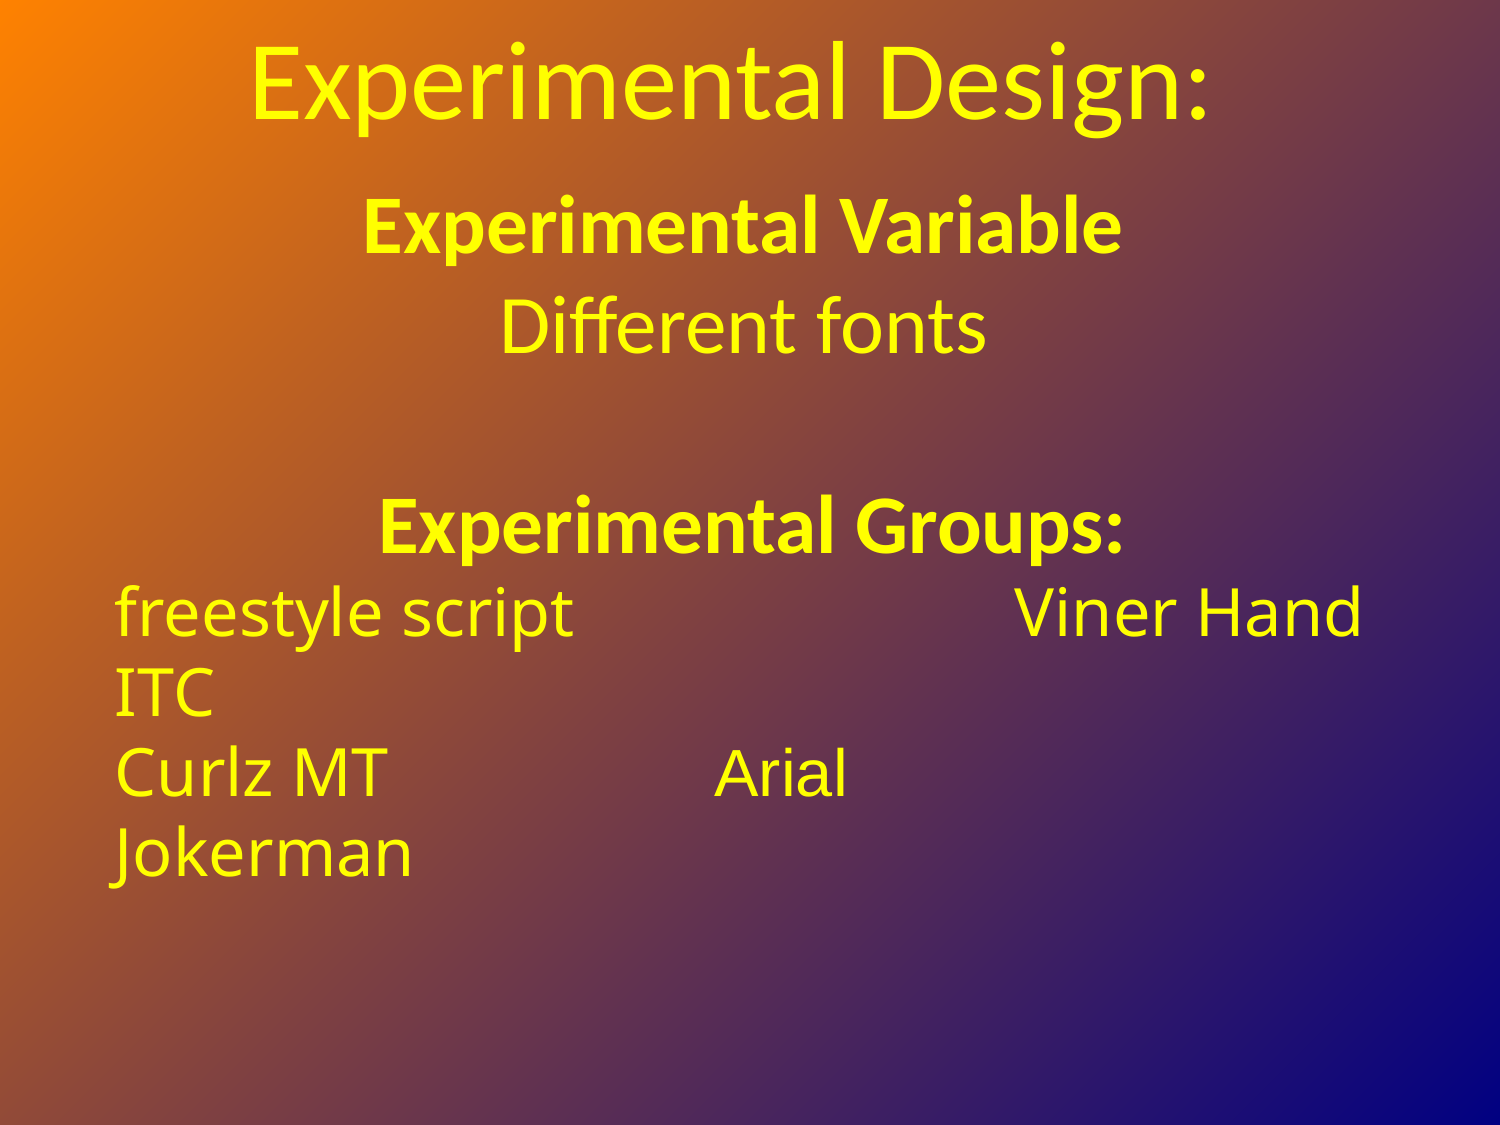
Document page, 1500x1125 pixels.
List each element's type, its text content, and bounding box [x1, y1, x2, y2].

text_box Experimental Design: [137, 0, 1325, 150]
text_box Experimental Variable Different fonts Experimental Groups: freestyle script Viner Hand ITC Curlz MT Arial Jokerman [99, 162, 1388, 1102]
